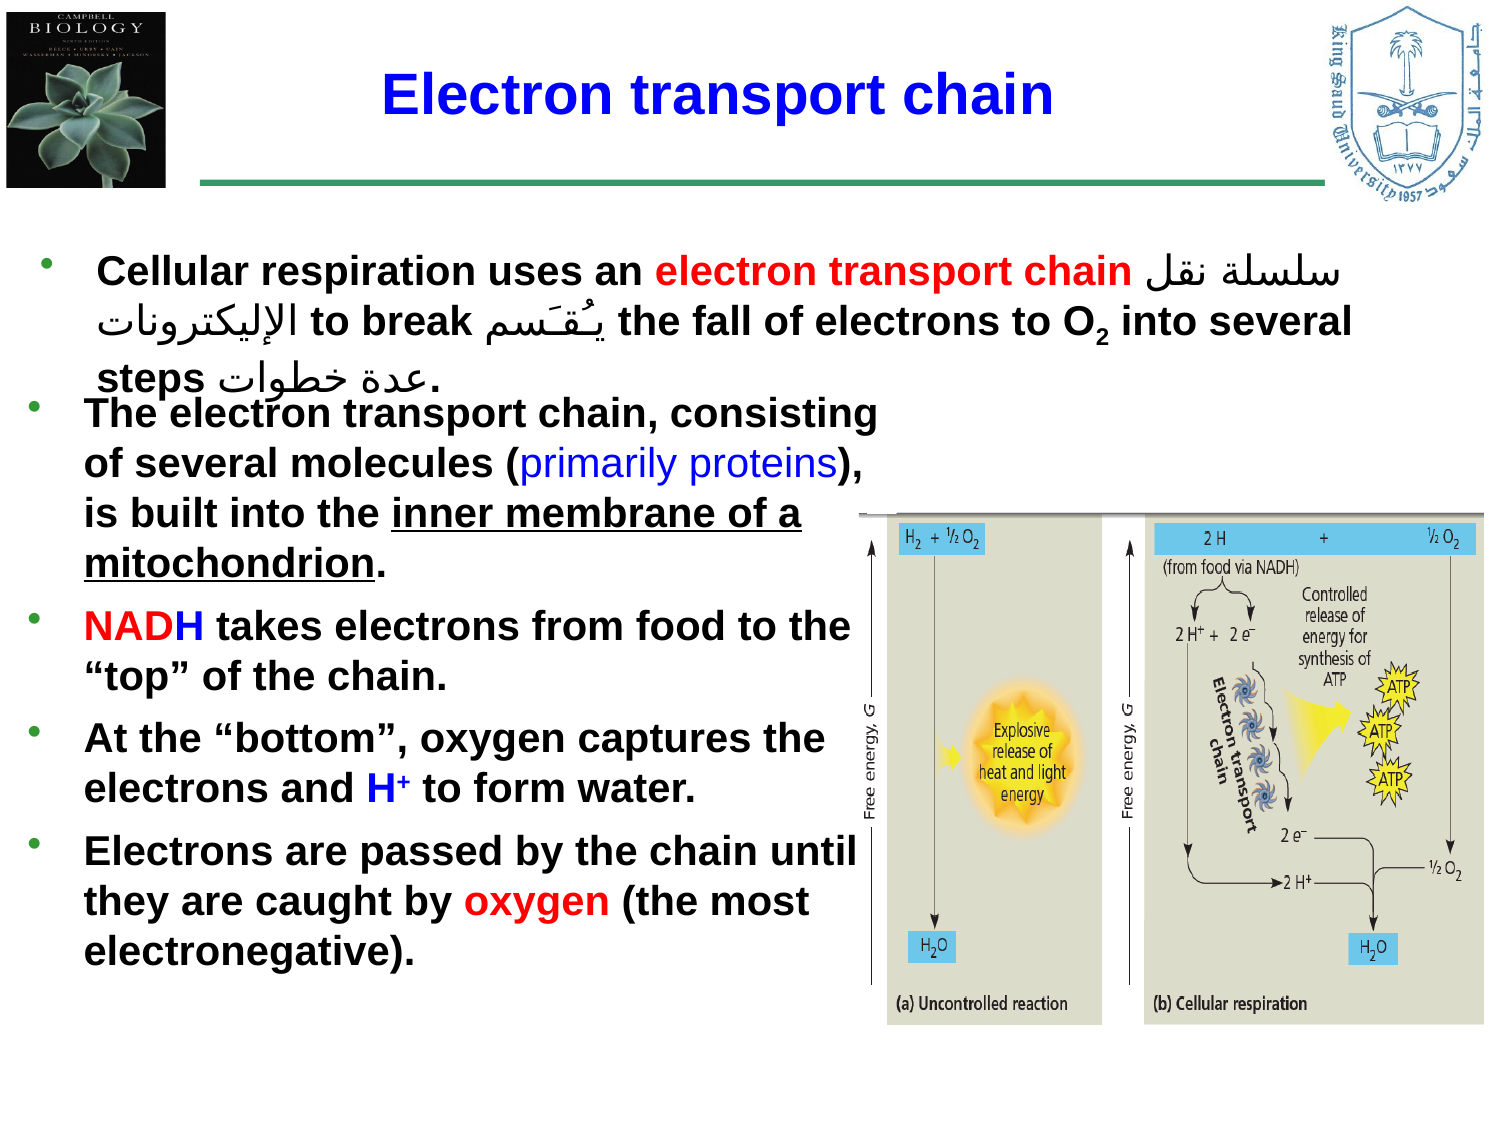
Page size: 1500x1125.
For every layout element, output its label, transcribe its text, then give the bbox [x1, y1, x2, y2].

text_box The electron transport chain, consisting of several molecules (primarily proteins), is built into the inner membrane of a mitochondrion. NADH takes electrons from food to the “top” of the chain. At the “bottom”, oxygen captures the electrons and H+ to form water. Electrons are passed by the chain until they are caught by oxygen (the most electronegative). [12, 378, 900, 982]
list Cellular respiration uses an electron transport chain سلسلة نقل الإليكترونات to break يـُقـَسم the fall of electrons to O2 into several steps عدة خطوات. [24, 235, 1488, 514]
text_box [5, 0, 1488, 209]
picture [858, 512, 1485, 1026]
